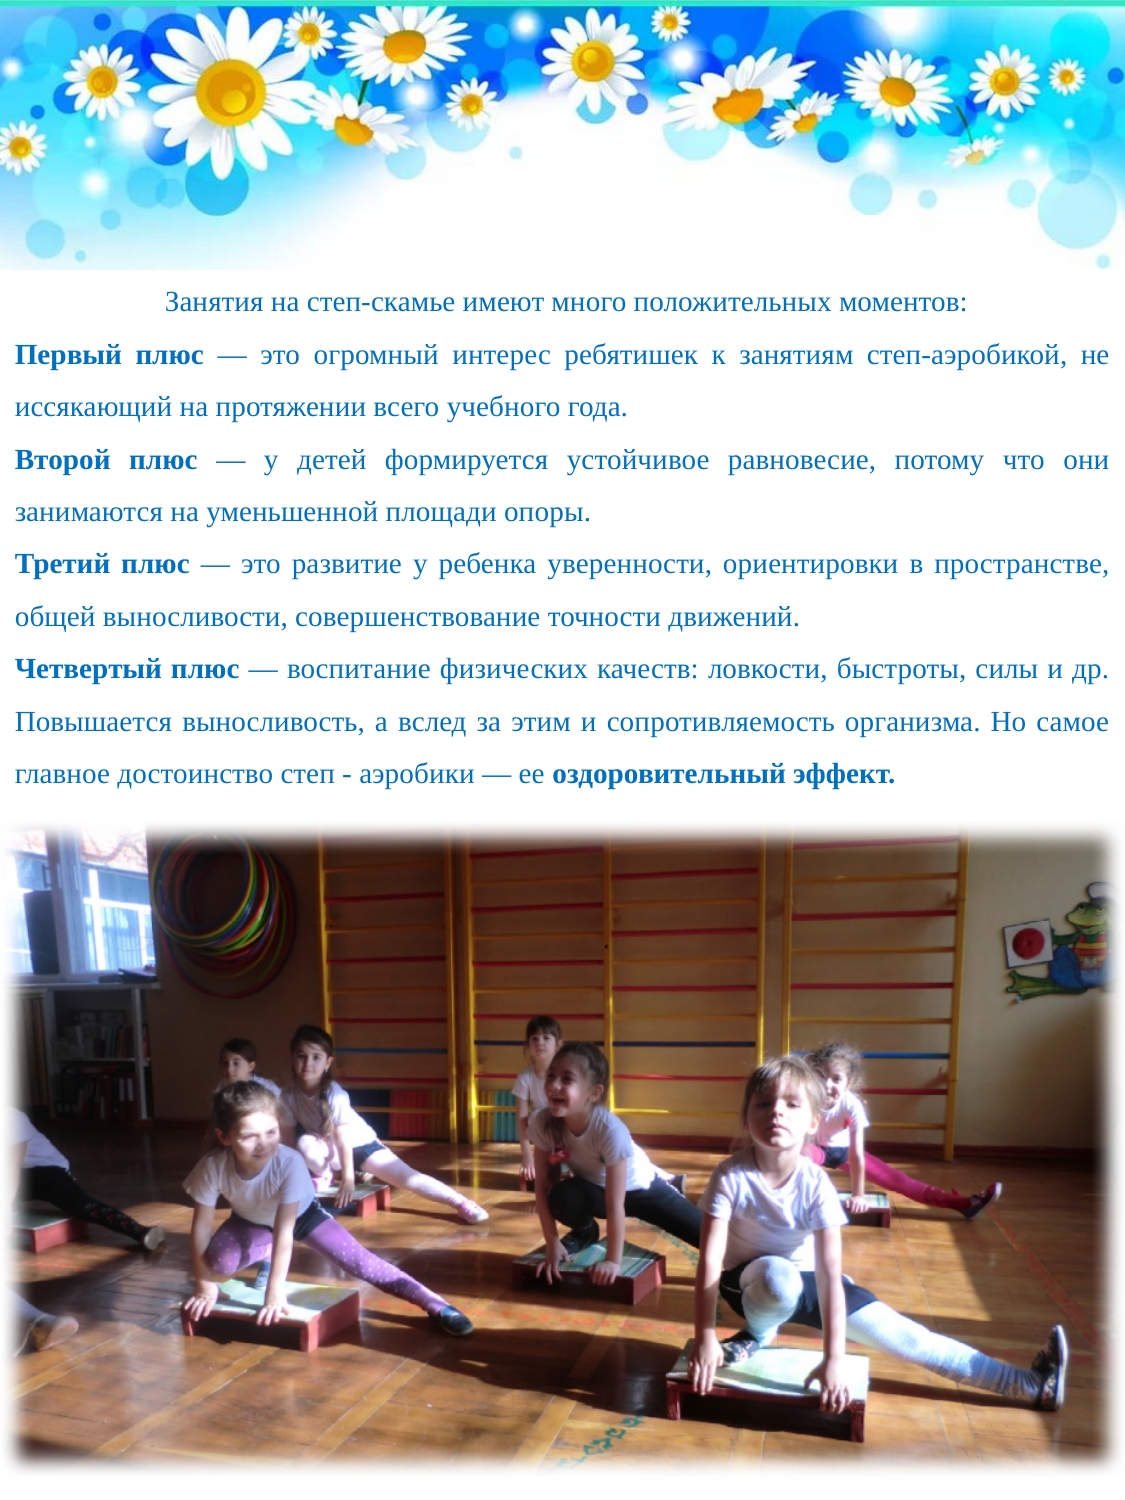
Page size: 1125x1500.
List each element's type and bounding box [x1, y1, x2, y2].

text_box [0, 0, 1125, 1477]
